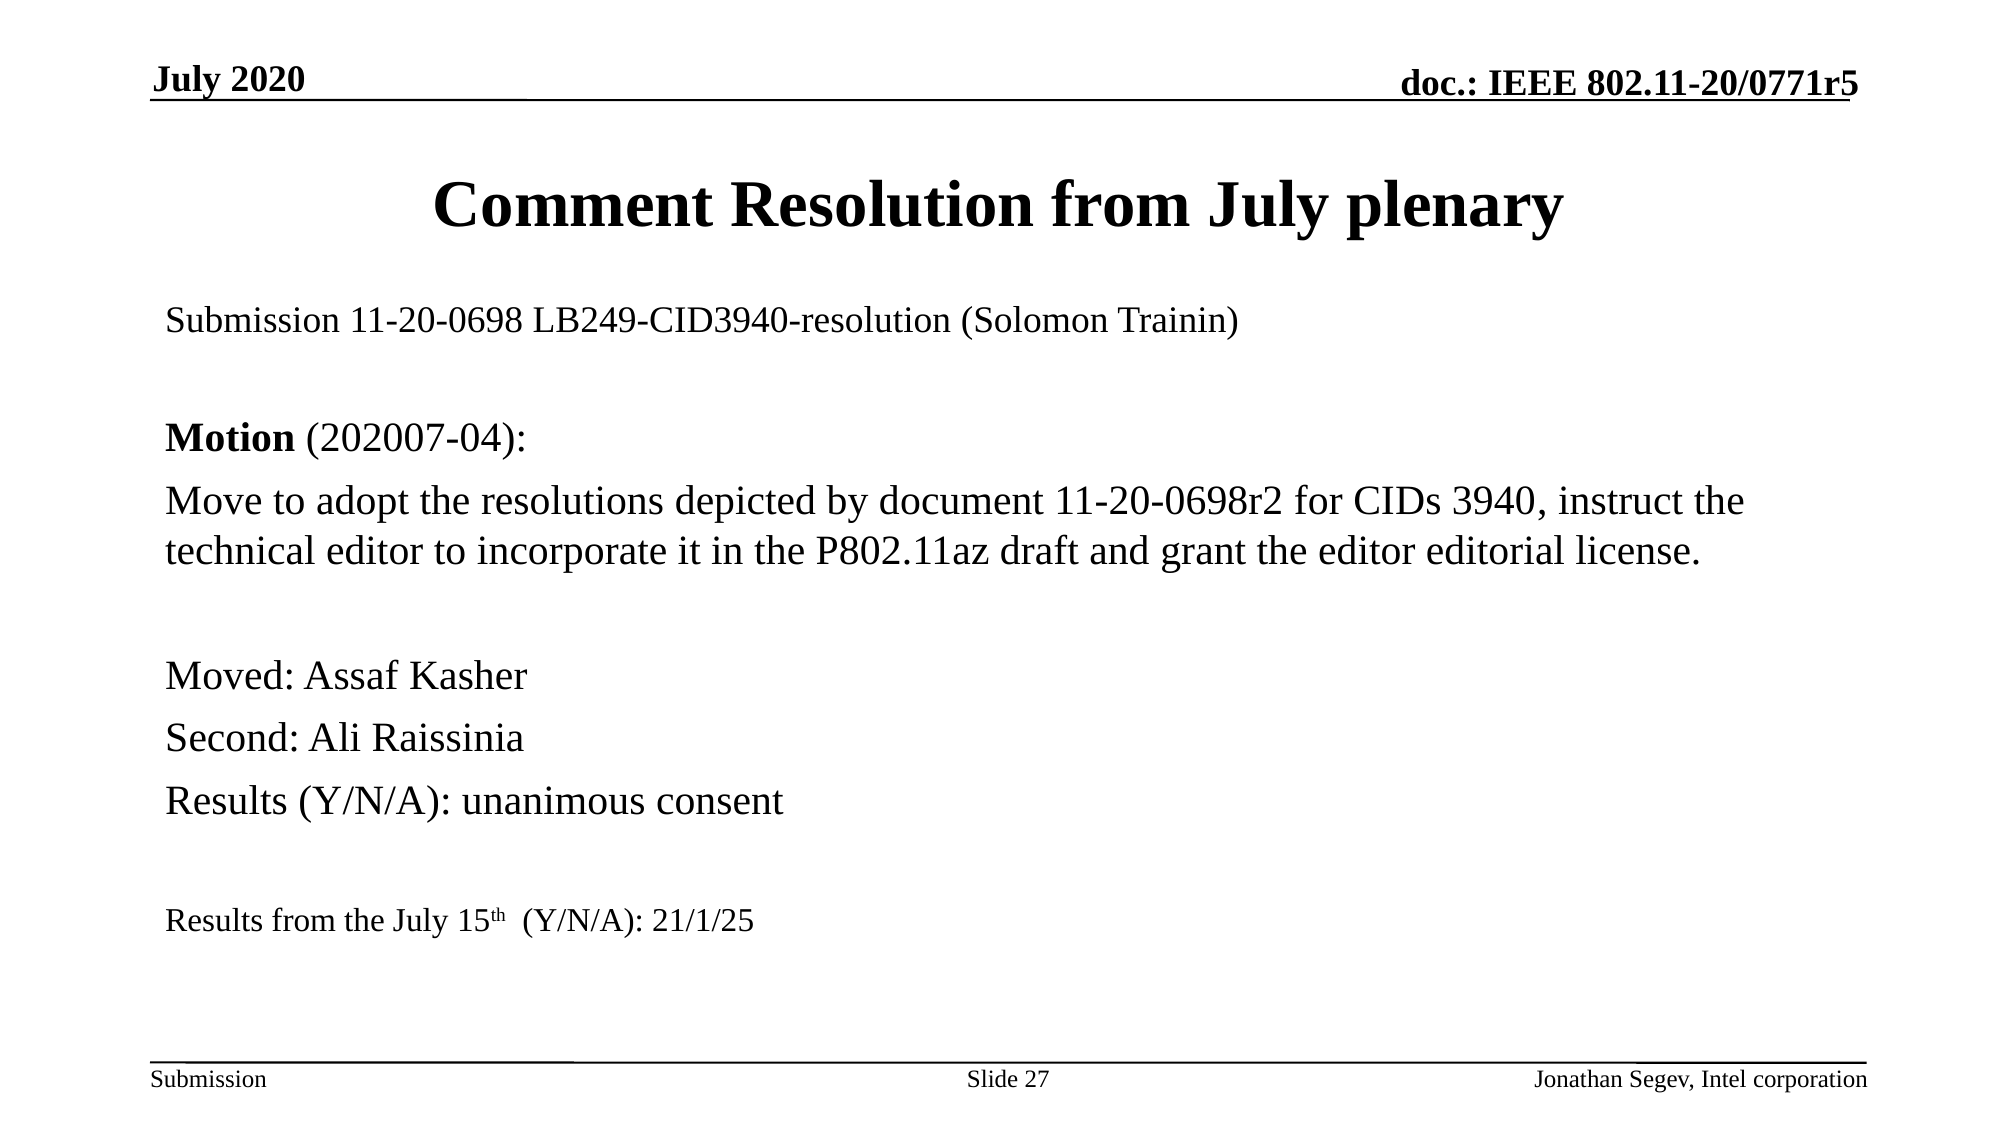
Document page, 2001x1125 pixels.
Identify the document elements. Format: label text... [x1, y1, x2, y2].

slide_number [152, 54, 563, 100]
footer Jonathan Segev, Intel corporation [1171, 1061, 1869, 1093]
slide_number Slide 27 [950, 1061, 1067, 1123]
list Submission 11-20-0698 LB249-CID3940-resolution (Solomon Trainin) Motion (202007-04): Move to adopt the resolutions depicted by document 11-20-0698r2 for CIDs 3940, instruct the technical editor to incorporate it in the P802.11az draft and grant the editor editorial license. Moved: Assaf Kasher Second: Ali Raissinia Results (Y/N/A): unanimous consent Results from the July 15th (Y/N/A): 21/1/25 [149, 286, 1850, 1000]
title Comment Resolution from July plenary [149, 112, 1850, 286]
